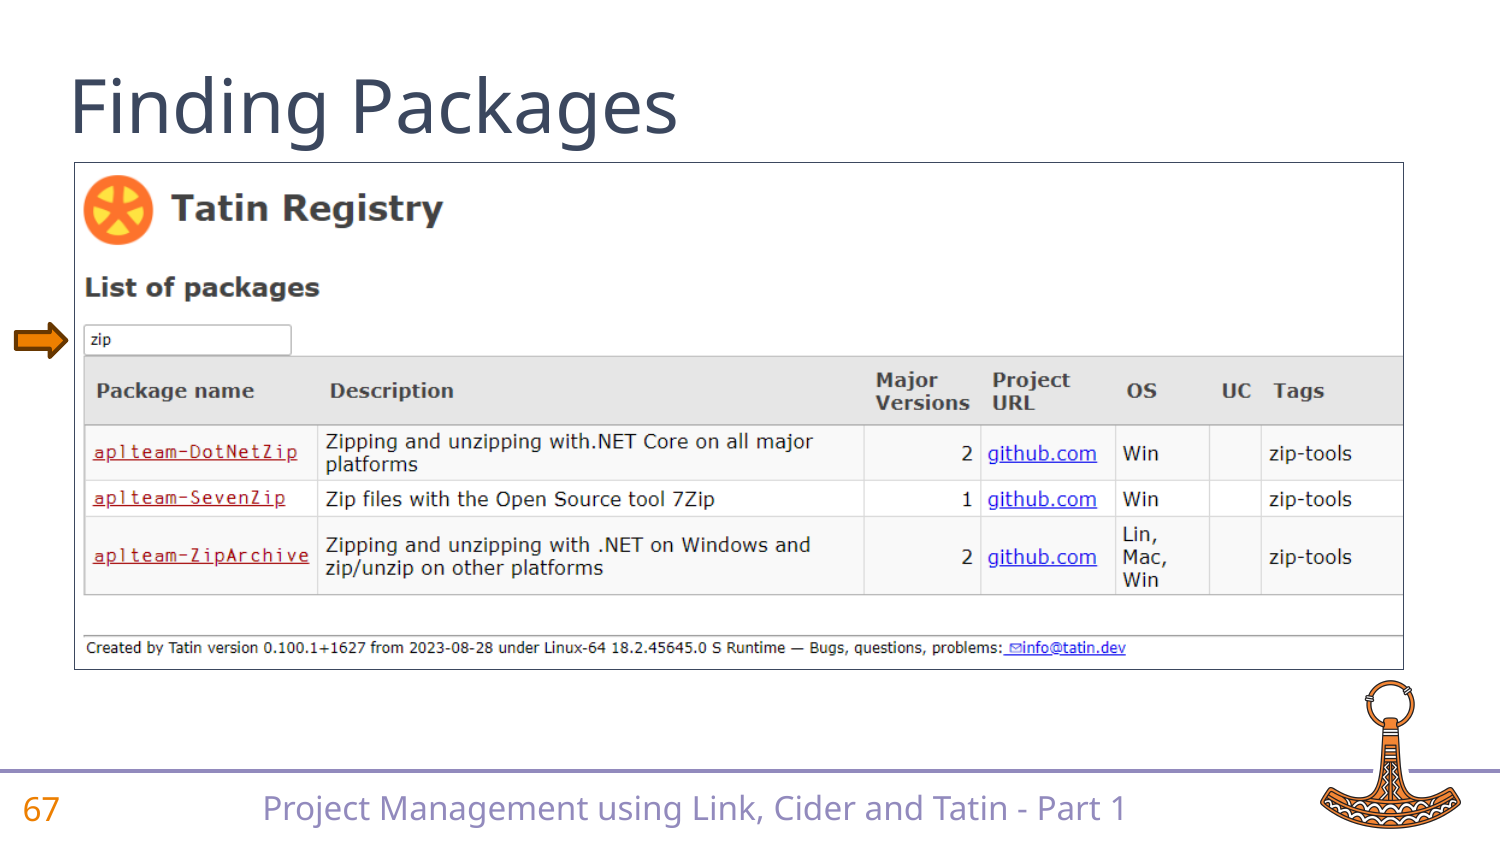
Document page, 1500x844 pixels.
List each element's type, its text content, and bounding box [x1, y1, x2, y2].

text_box [13, 321, 68, 359]
title Finding Packages [53, 43, 1203, 157]
picture [1320, 680, 1461, 829]
picture [74, 162, 1404, 671]
